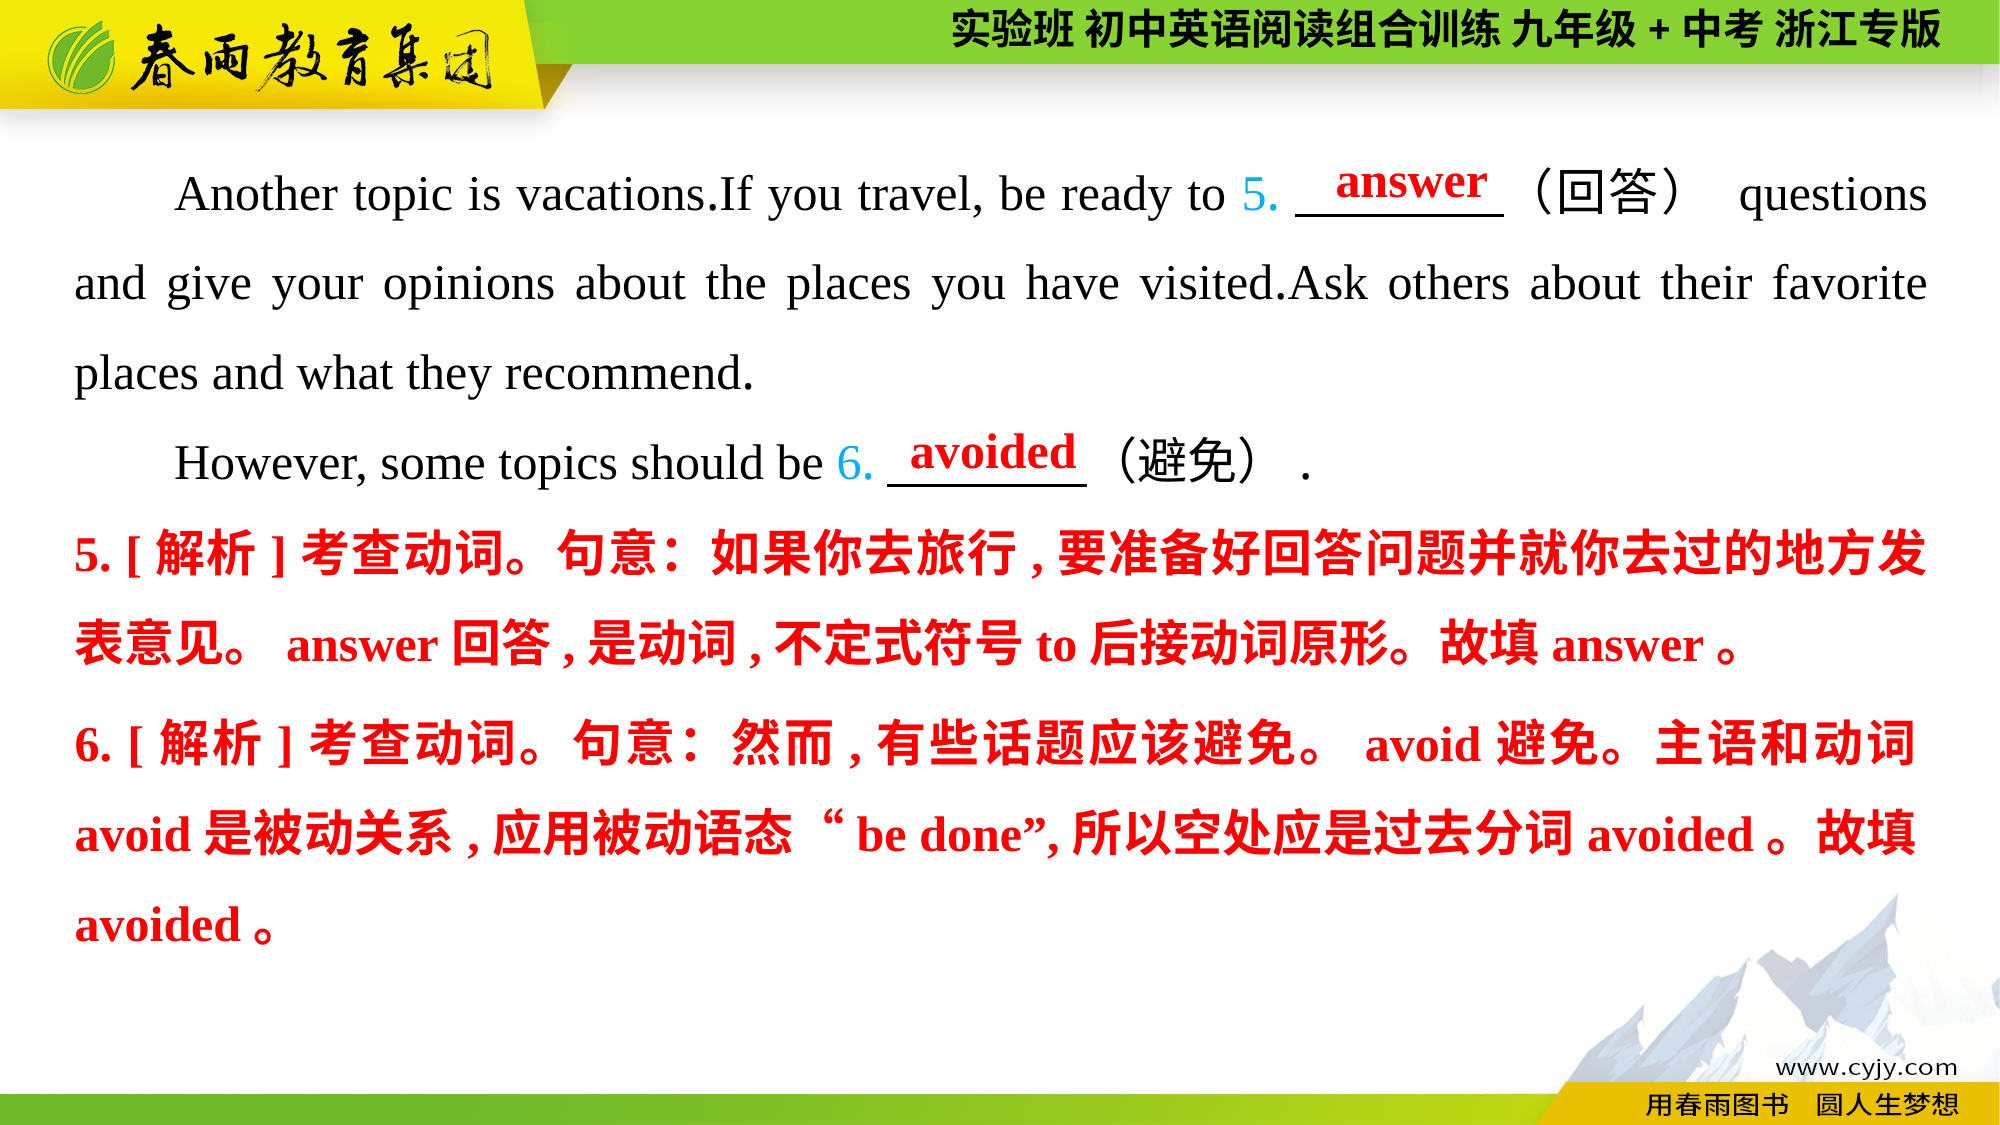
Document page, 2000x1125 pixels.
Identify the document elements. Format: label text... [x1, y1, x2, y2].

text_box 5. [解析]考查动词。句意：如果你去旅行,要准备好回答问题并就你去过的地方发表意见。answer回答,是动词,不定式符号to后接动词原形。故填answer。 [59, 484, 1944, 673]
picture [0, 0, 2000, 1125]
text_box answer [1320, 140, 1504, 215]
text_box 6. [解析]考查动词。句意：然而,有些话题应该避免。avoid避免。主语和动词avoid是被动关系,应用被动语态“be done”,所以空处应是过去分词avoided。故填avoided。 [59, 673, 1944, 959]
list Another topic is vacations.If you travel, be ready to 5. （回答） questions and give your opinions about the places you have visited.Ask others about their favorite places and what they recommend. However, some topics should be 6. （避免）. [59, 122, 1944, 484]
text_box avoided [895, 410, 1092, 486]
